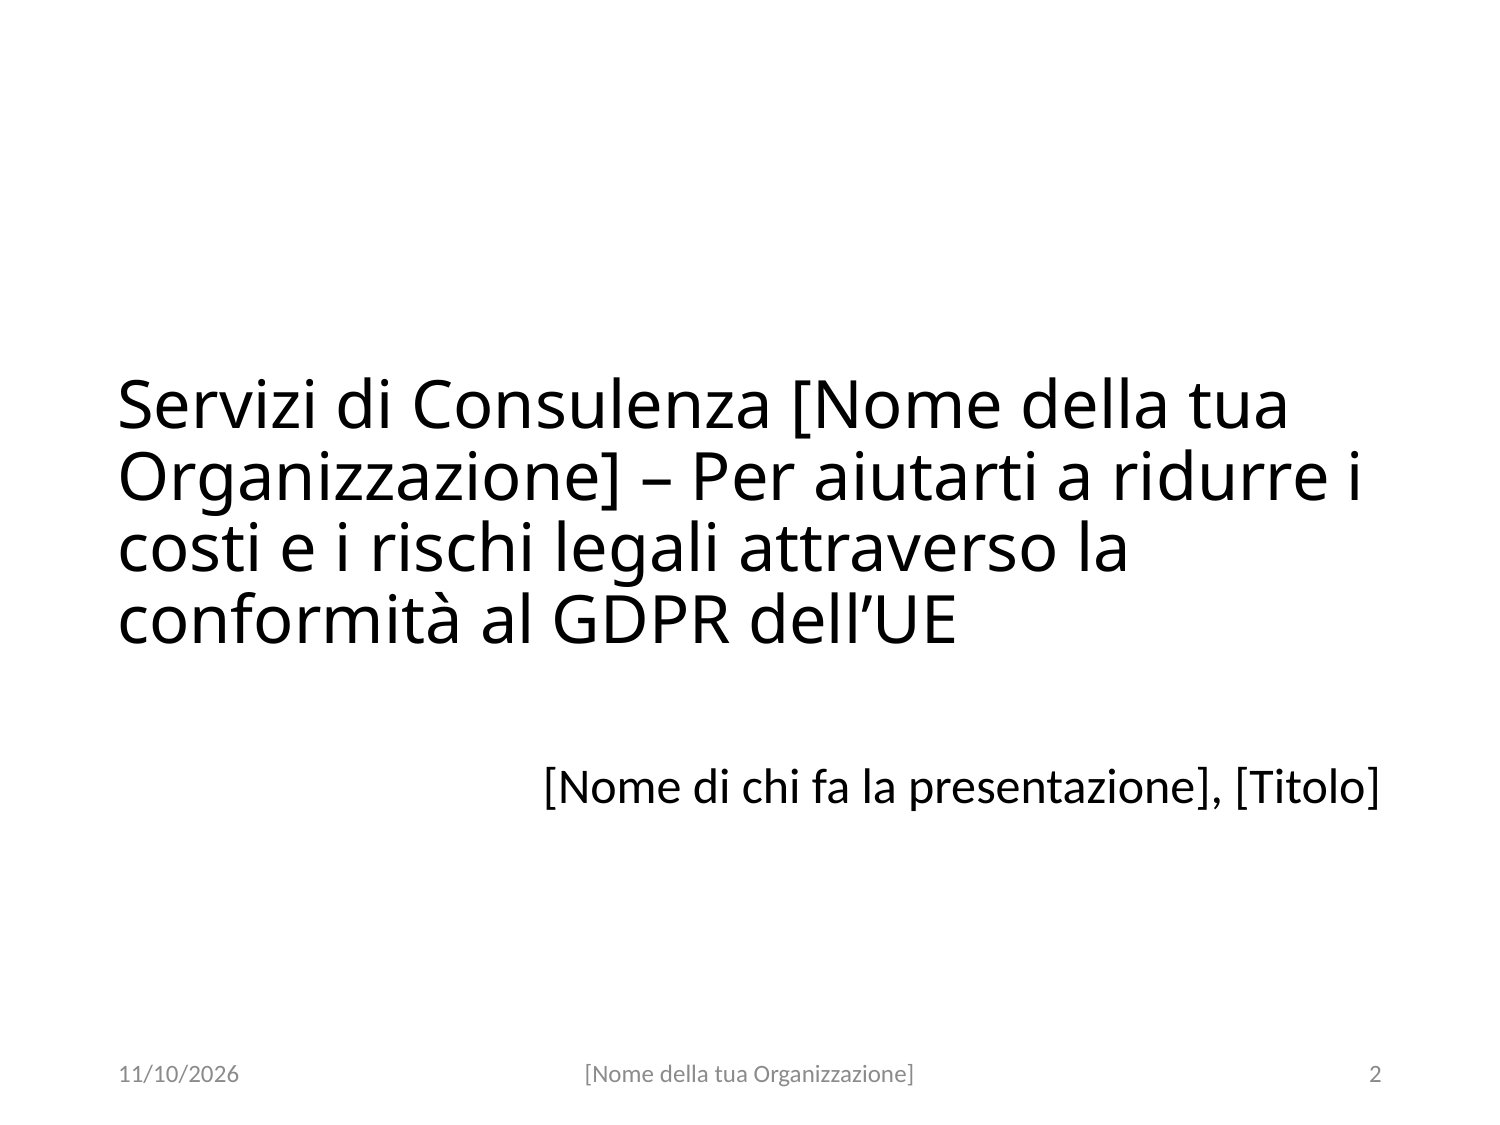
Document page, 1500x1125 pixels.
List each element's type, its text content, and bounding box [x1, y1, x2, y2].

footer [Nome della tua Organizzazione] [496, 1042, 1004, 1103]
list [Nome di chi fa la presentazione], [Titolo] [102, 752, 1397, 999]
slide_number 29-Jun-18 [103, 1042, 441, 1103]
slide_number 2 [1059, 1042, 1397, 1103]
title Servizi di Consulenza [Nome della tua Organizzazione] – Per aiutarti a ridurre i costi e i rischi legali attraverso la conformità al GDPR dell’UE [102, 280, 1397, 749]
